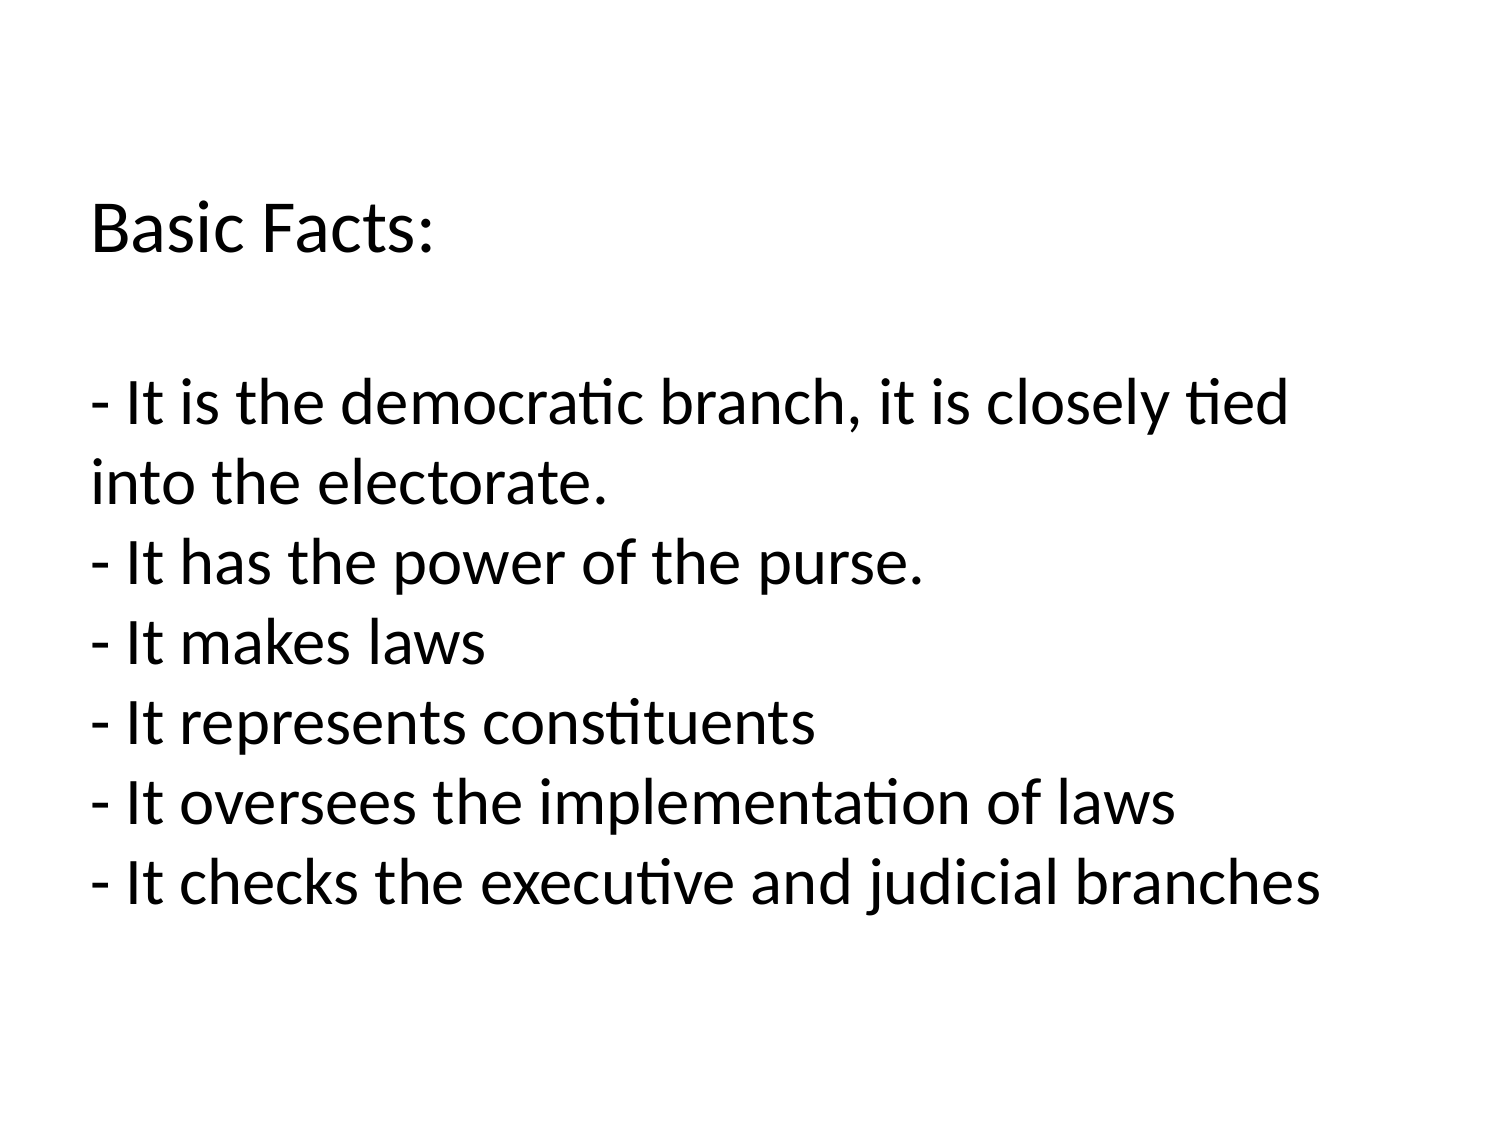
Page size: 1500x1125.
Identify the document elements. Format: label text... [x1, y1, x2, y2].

title Basic Facts: - It is the democratic branch, it is closely tied into the electorate. - It has the power of the purse. - It makes laws - It represents constituents - It oversees the implementation of laws - It checks the executive and judicial branches [74, 44, 1426, 1051]
